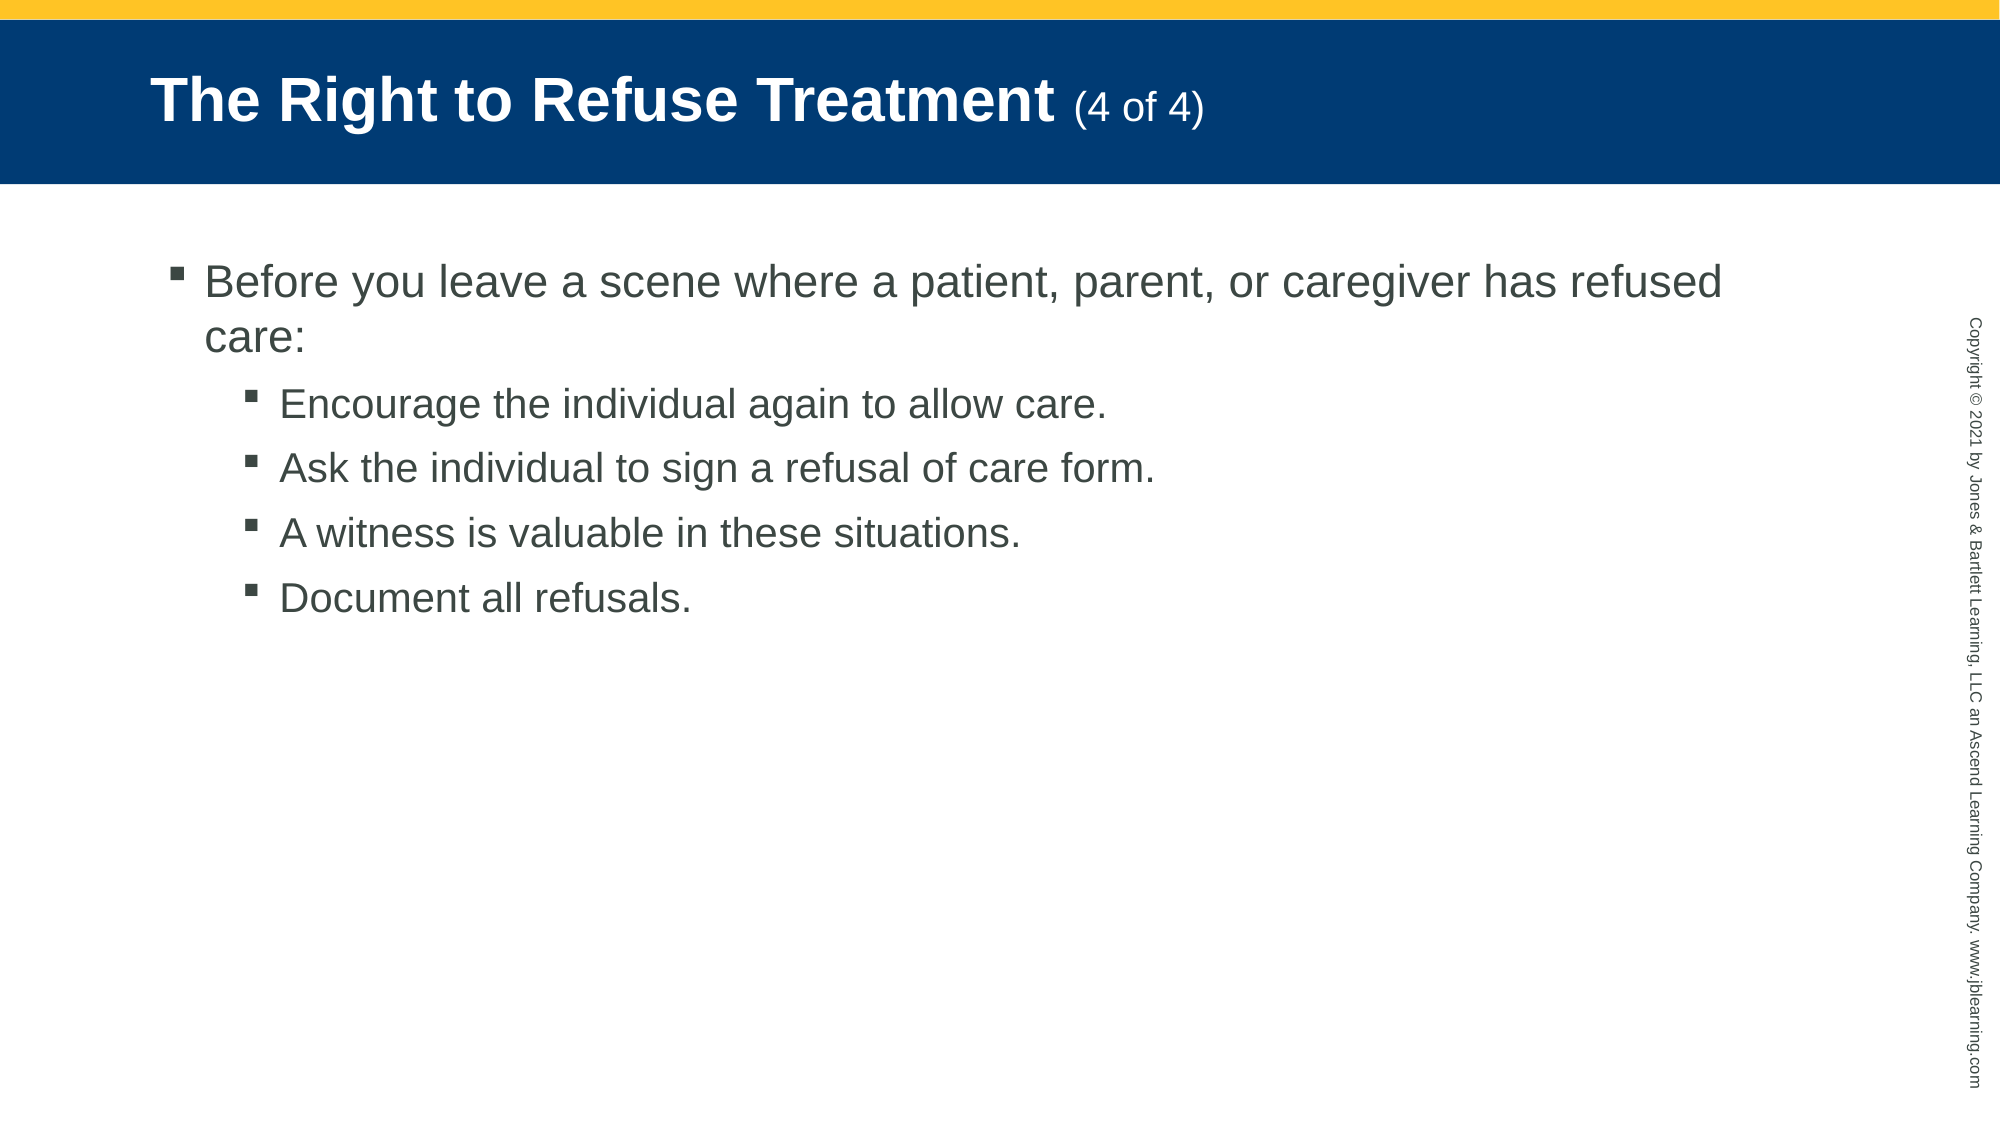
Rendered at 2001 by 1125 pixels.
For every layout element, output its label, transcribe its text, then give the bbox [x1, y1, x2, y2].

title The Right to Refuse Treatment (4 of 4) [0, 19, 2000, 185]
list Before you leave a scene where a patient, parent, or caregiver has refused care: Encourage the individual again to allow care. Ask the individual to sign a refusal of care form. A witness is valuable in these situations. Document all refusals. [151, 244, 1840, 1016]
